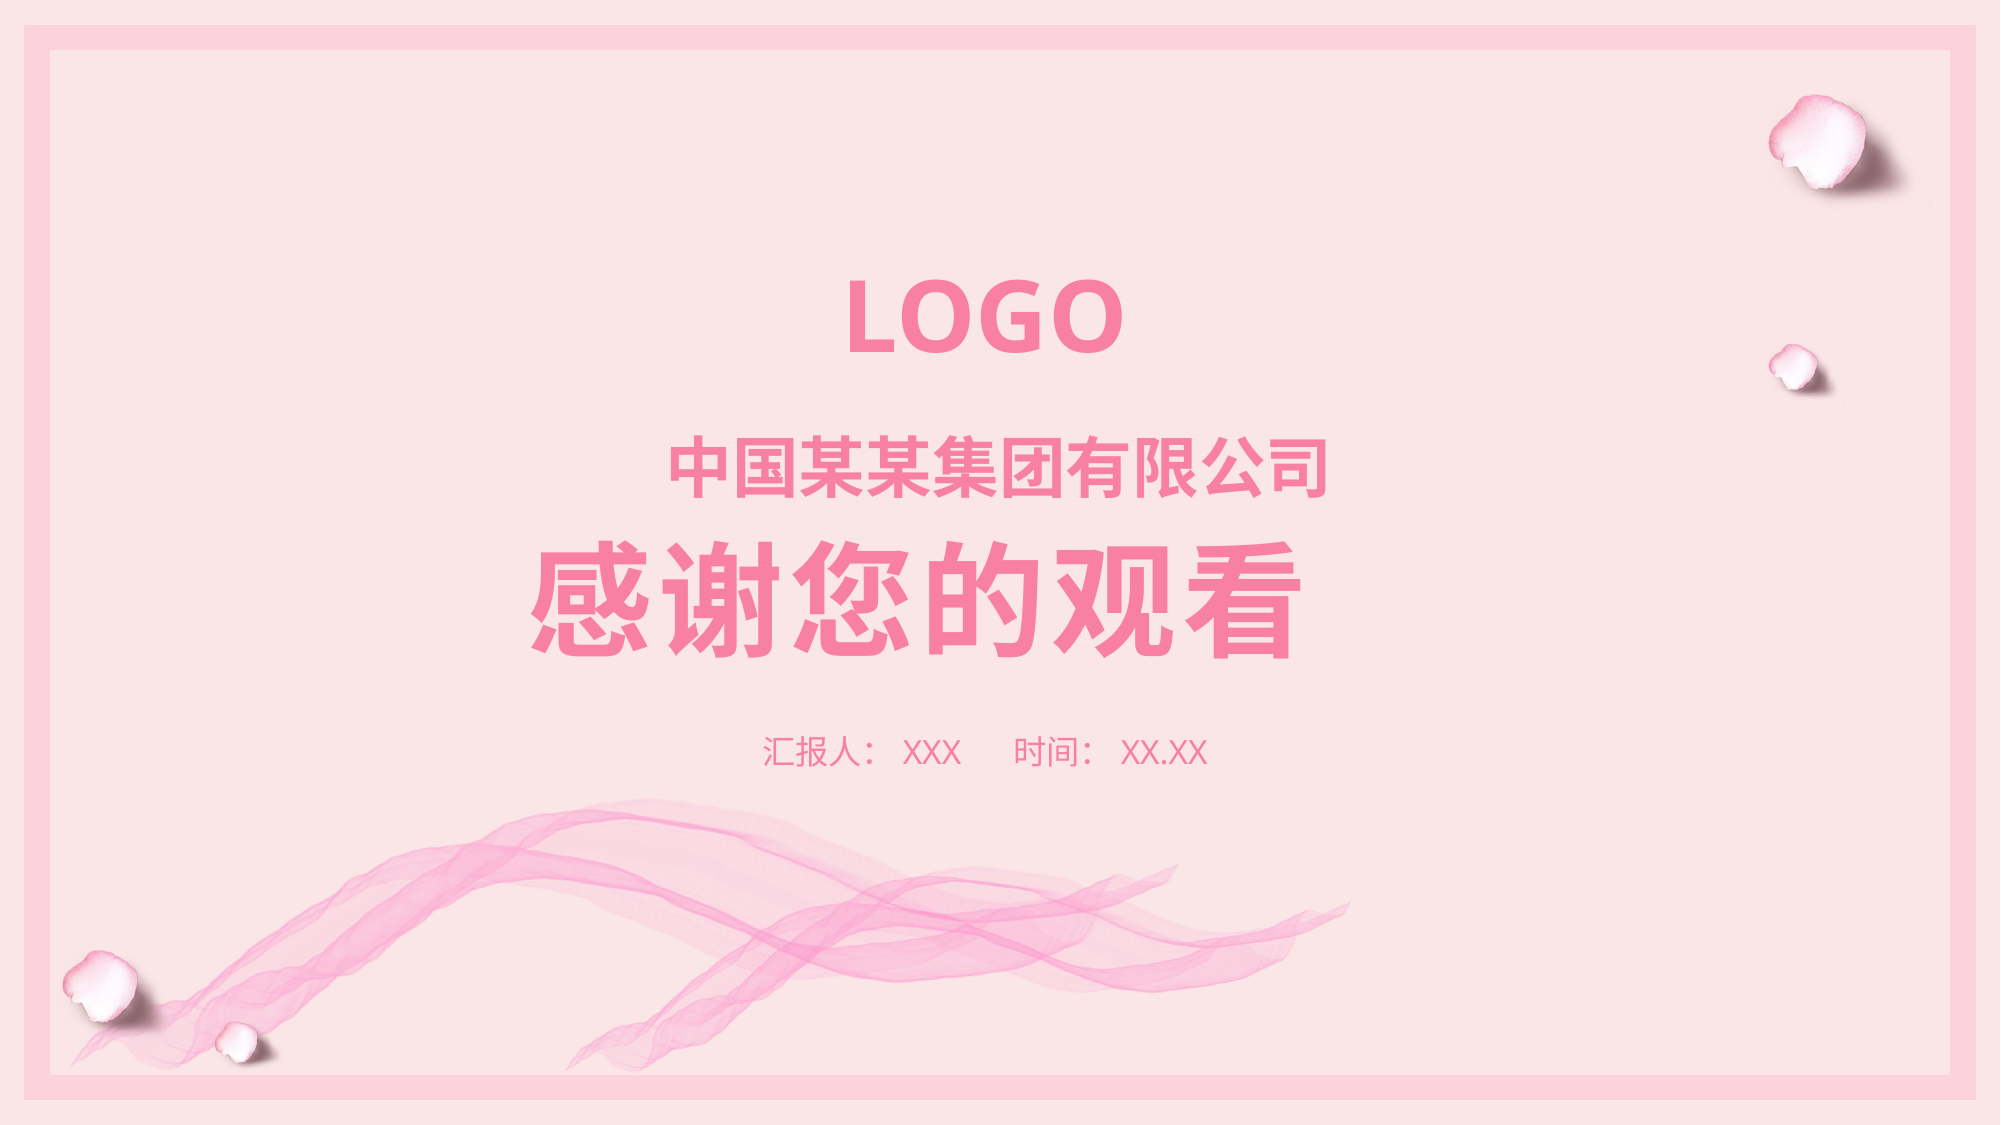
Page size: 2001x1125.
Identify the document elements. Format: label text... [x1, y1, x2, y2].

text_box 中国某某集团有限公司 [650, 418, 1348, 514]
text_box 感谢您的观看 [512, 514, 1517, 680]
text_box 汇报人：XXX 时间：XX.XX [686, 724, 1284, 779]
text_box LOGO [708, 245, 1261, 381]
picture [54, 656, 1352, 1073]
picture [1633, 93, 1934, 452]
